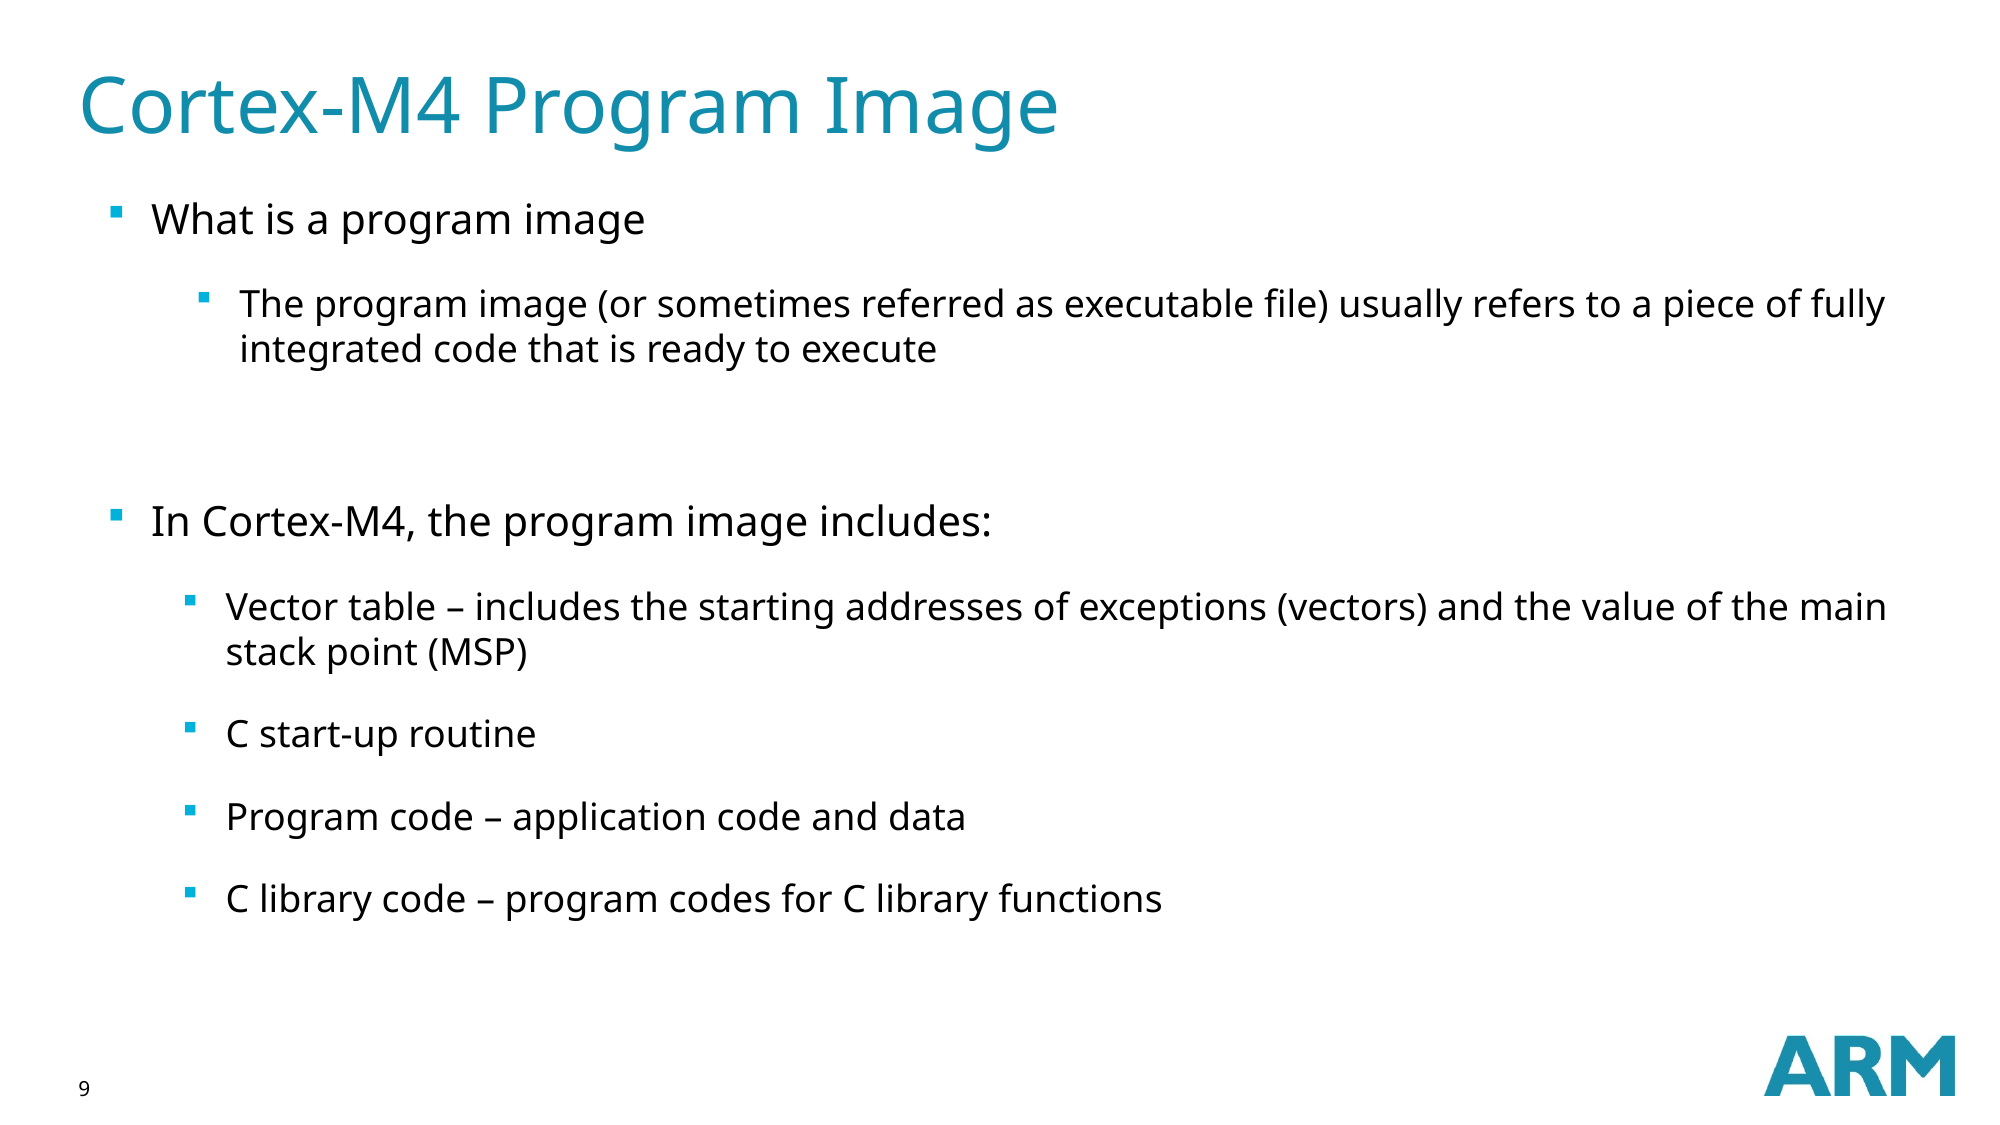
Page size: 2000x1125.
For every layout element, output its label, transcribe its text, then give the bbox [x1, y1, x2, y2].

list What is a program image The program image (or sometimes referred as executable file) usually refers to a piece of fully integrated code that is ready to execute In Cortex-M4, the program image includes: Vector table – includes the starting addresses of exceptions (vectors) and the value of the main stack point (MSP) C start-up routine Program code – application code and data C library code – program codes for C library functions [107, 192, 1899, 950]
title Cortex-M4 Program Image [78, 55, 1910, 150]
picture [1763, 1035, 1955, 1096]
